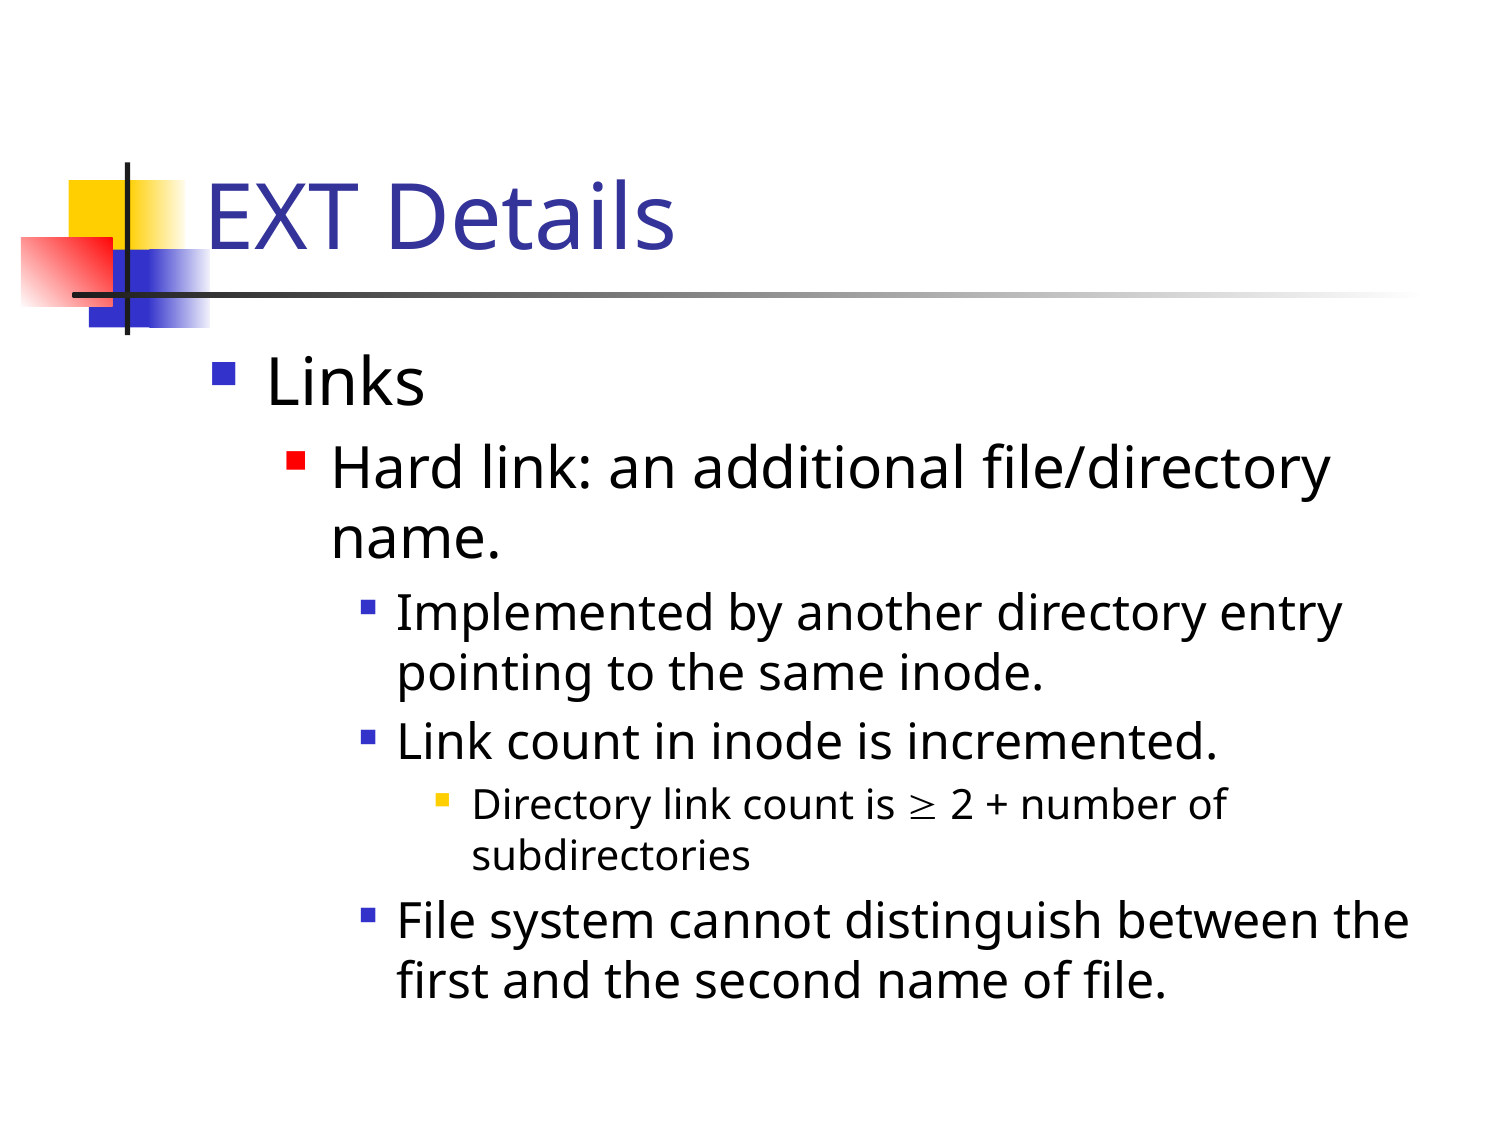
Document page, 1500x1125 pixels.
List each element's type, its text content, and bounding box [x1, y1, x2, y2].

list Links Hard link: an additional file/directory name. Implemented by another directory entry pointing to the same inode. Link count in inode is incremented. Directory link count is  2 + number of subdirectories File system cannot distinguish between the first and the second name of file. [193, 330, 1470, 1007]
title EXT Details [188, 34, 1468, 276]
